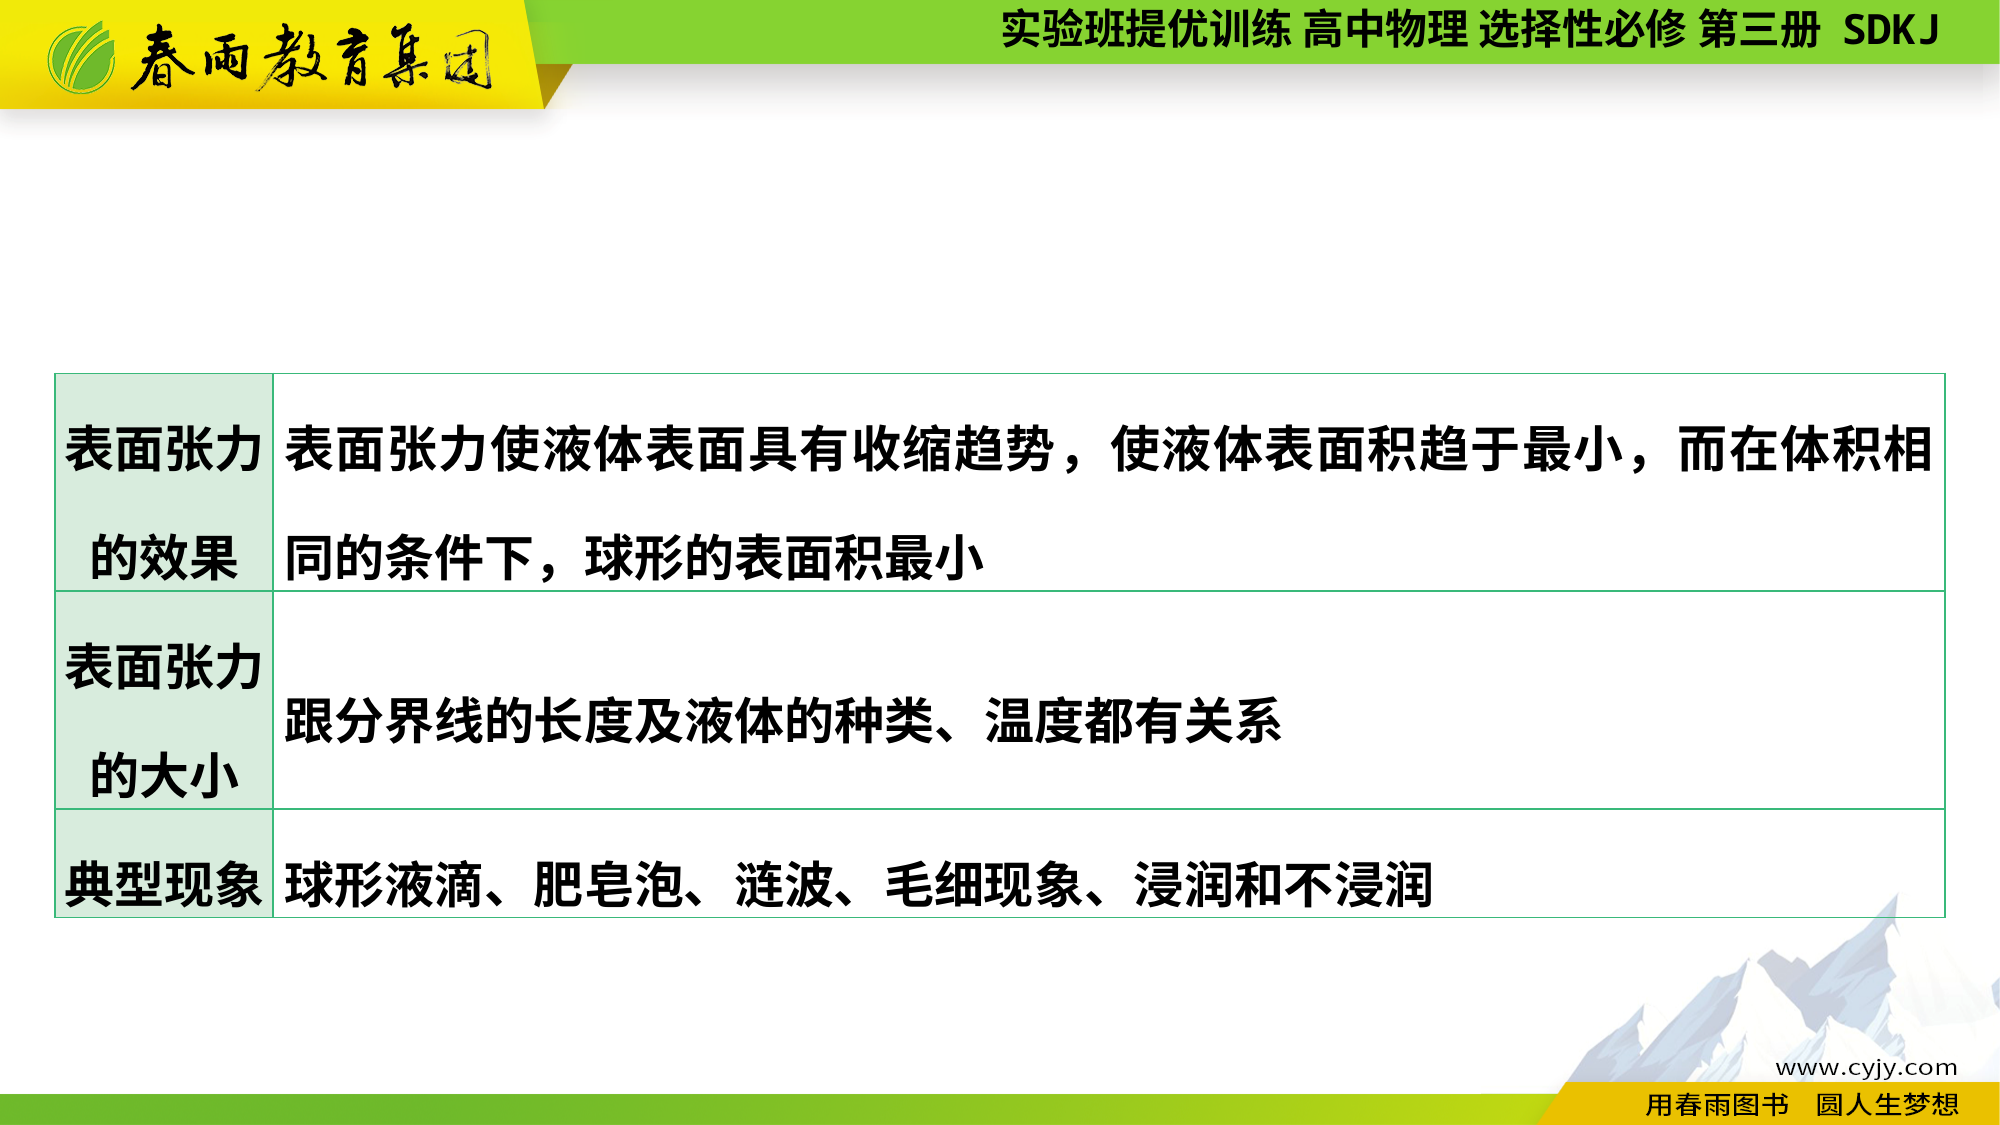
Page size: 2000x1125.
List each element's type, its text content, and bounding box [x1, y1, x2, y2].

table_cell 表面张力 的大小 [56, 592, 272, 808]
picture [0, 0, 2000, 1125]
table_header 表面张力使液体表面具有收缩趋势，使液体表面积趋于最小，而在体积相同的条件下，球形的表面积最小 [274, 374, 1944, 590]
table_cell 典型现象 [56, 810, 272, 917]
table_cell 球形液滴、肥皂泡、涟波、毛细现象、浸润和不浸润 [274, 810, 1944, 917]
table_header 表面张力 的效果 [56, 374, 272, 590]
table_cell 跟分界线的长度及液体的种类、温度都有关系 [274, 592, 1944, 808]
